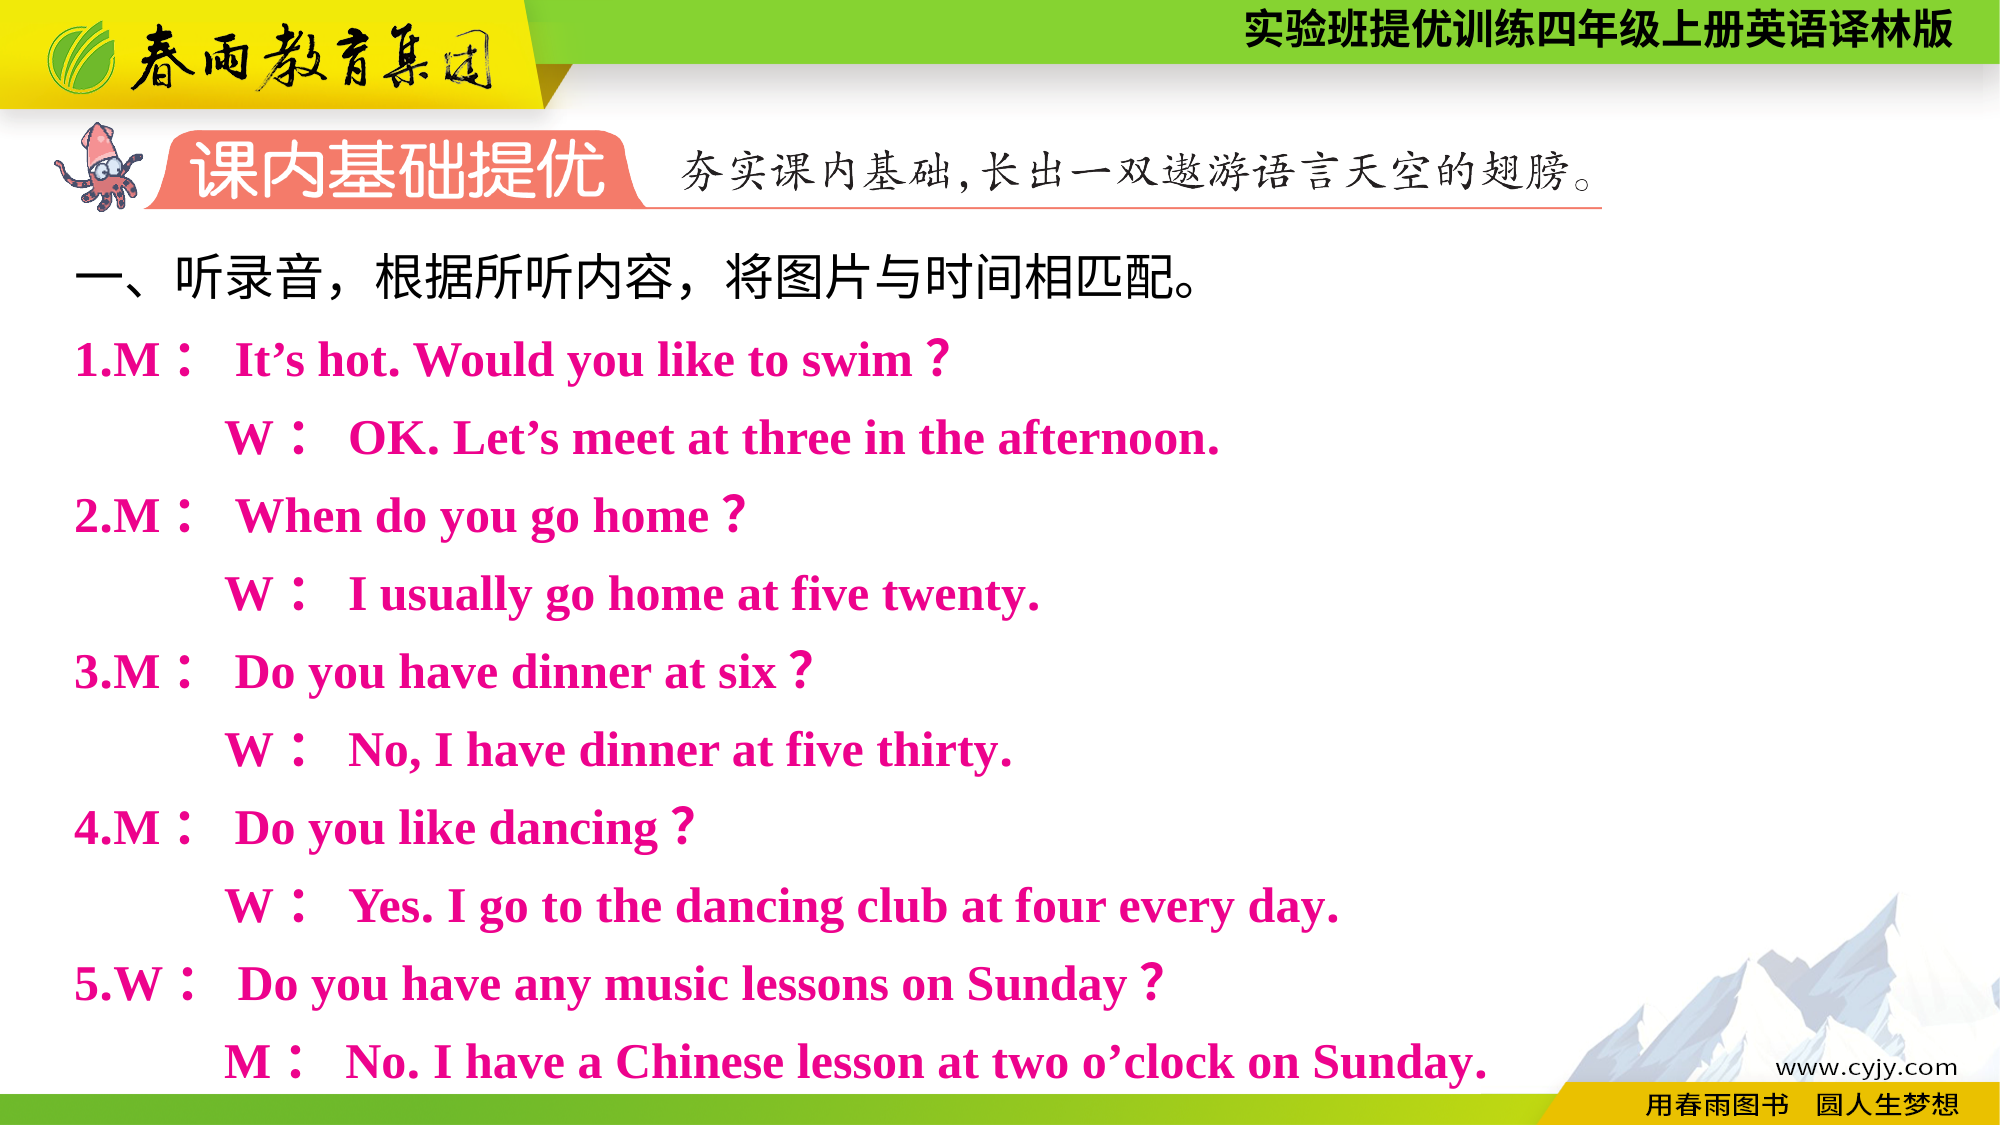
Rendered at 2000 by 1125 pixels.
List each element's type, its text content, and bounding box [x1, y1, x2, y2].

text_box 1.M：It’s hot. Would you like to swim？ W：OK. Let’s meet at three in the afternoon. 2.M：When do you go home？ W：I usually go home at five twenty. 3.M：Do you have dinner at six？ W：No, I have dinner at five thirty. 4.M：Do you like dancing？ W：Yes. I go to the dancing club at four every day. 5.W：Do you have any music lessons on Sunday？ M：No. I have a Chinese lesson at two o’clock on Sunday. [59, 301, 1944, 1096]
picture [0, 0, 2000, 1125]
list 一、听录音，根据所听内容，将图片与时间相匹配。 [59, 208, 1944, 301]
